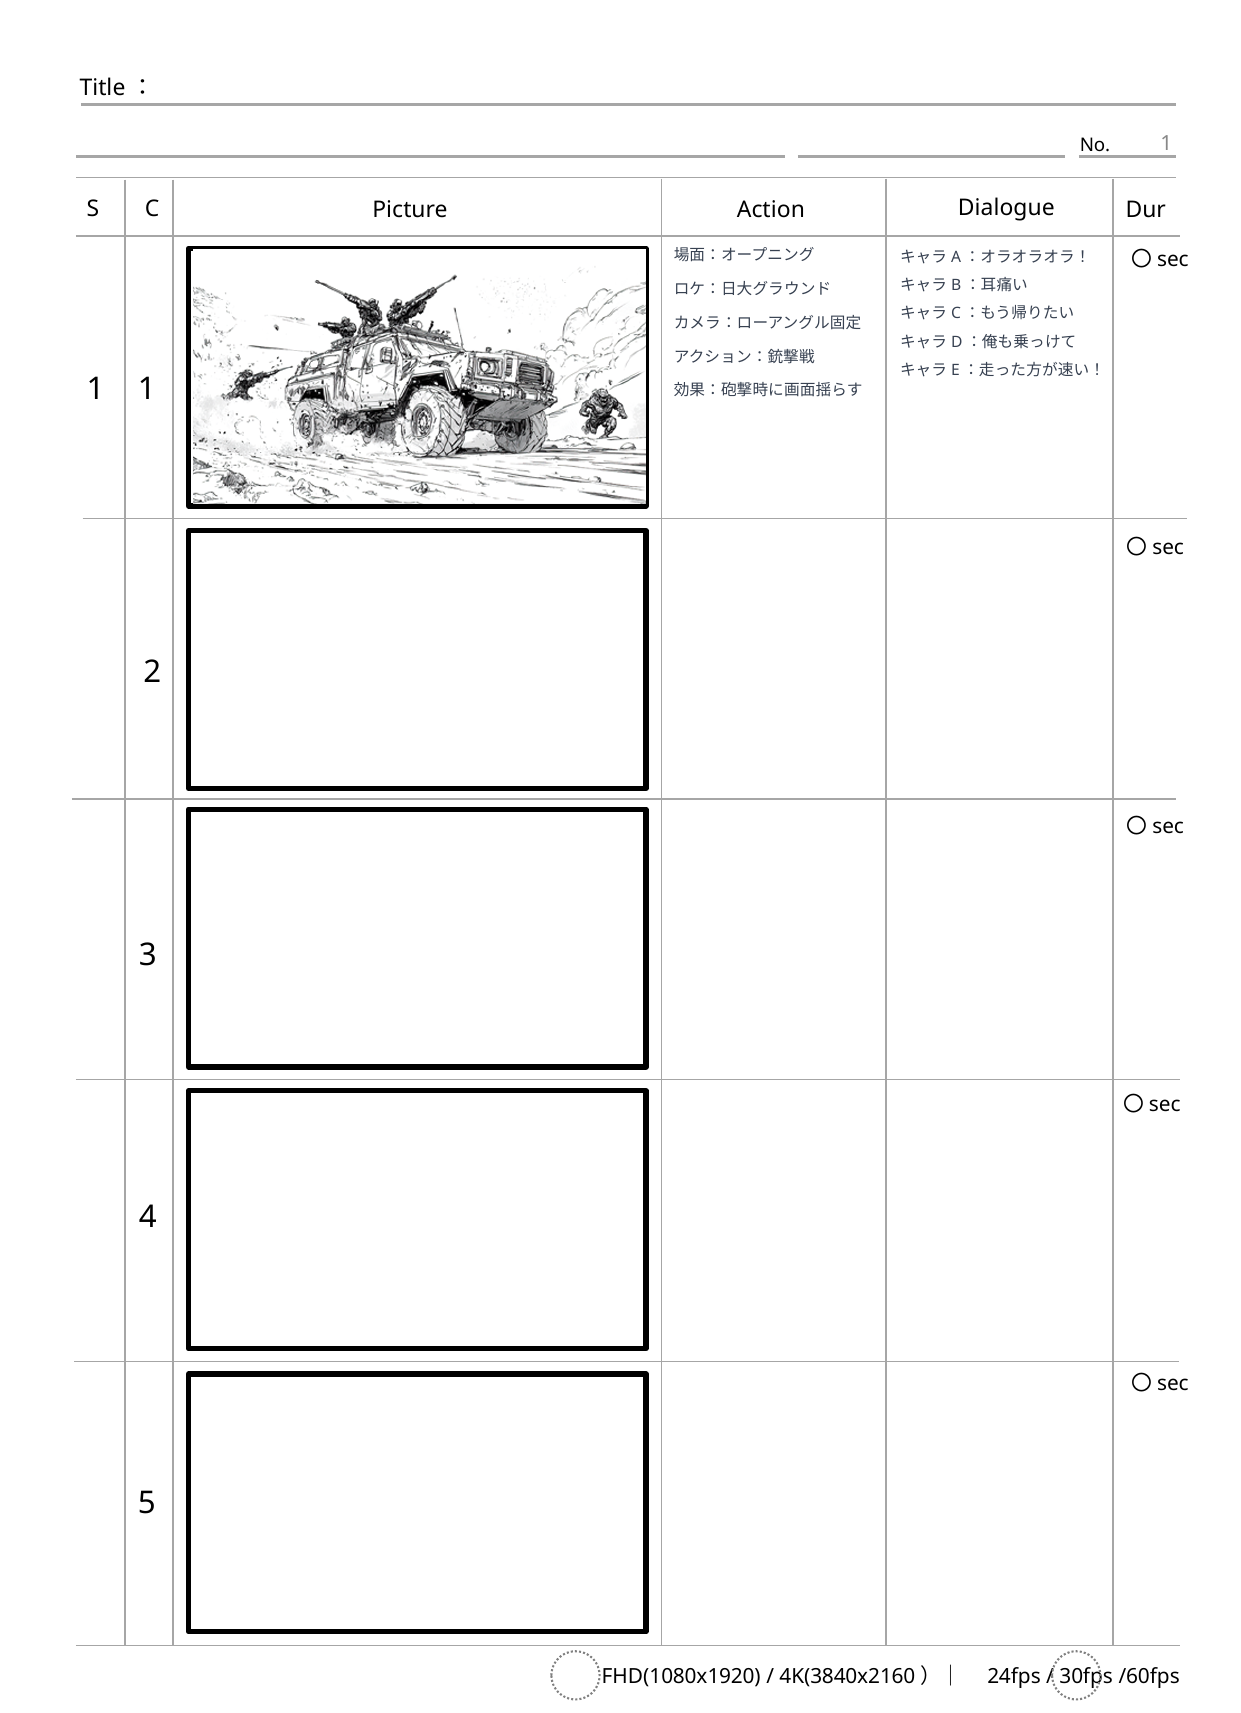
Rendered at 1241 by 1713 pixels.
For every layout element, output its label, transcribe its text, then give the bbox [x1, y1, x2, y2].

text_box 〇sec [1111, 528, 1206, 785]
text_box 〇sec [1111, 807, 1206, 1064]
text_box 1 [71, 361, 122, 414]
slide_number 1 [1045, 111, 1188, 173]
text_box キャラA：オラオラオラ！ キャラB：耳痛い キャラC：もう帰りたい キャラD：俺も乗っけて キャラE：走った方が速い！ [885, 230, 1126, 487]
text_box [1050, 1649, 1103, 1702]
text_box 1 [122, 361, 187, 414]
text_box 3 [123, 927, 193, 980]
text_box 〇sec [1116, 1364, 1211, 1622]
text_box 4 [123, 1188, 193, 1241]
text_box 2 [128, 644, 198, 697]
text_box 5 [122, 1474, 192, 1528]
text_box [549, 1649, 602, 1702]
text_box 〇sec [1116, 241, 1221, 498]
picture [193, 249, 646, 505]
text_box 場面：オープニング ロケ：日大グラウンド カメラ：ローアングル固定 アクション：銃撃戦 効果：砲撃時に画面揺らす [658, 239, 882, 497]
text_box 〇sec [1108, 1085, 1203, 1343]
